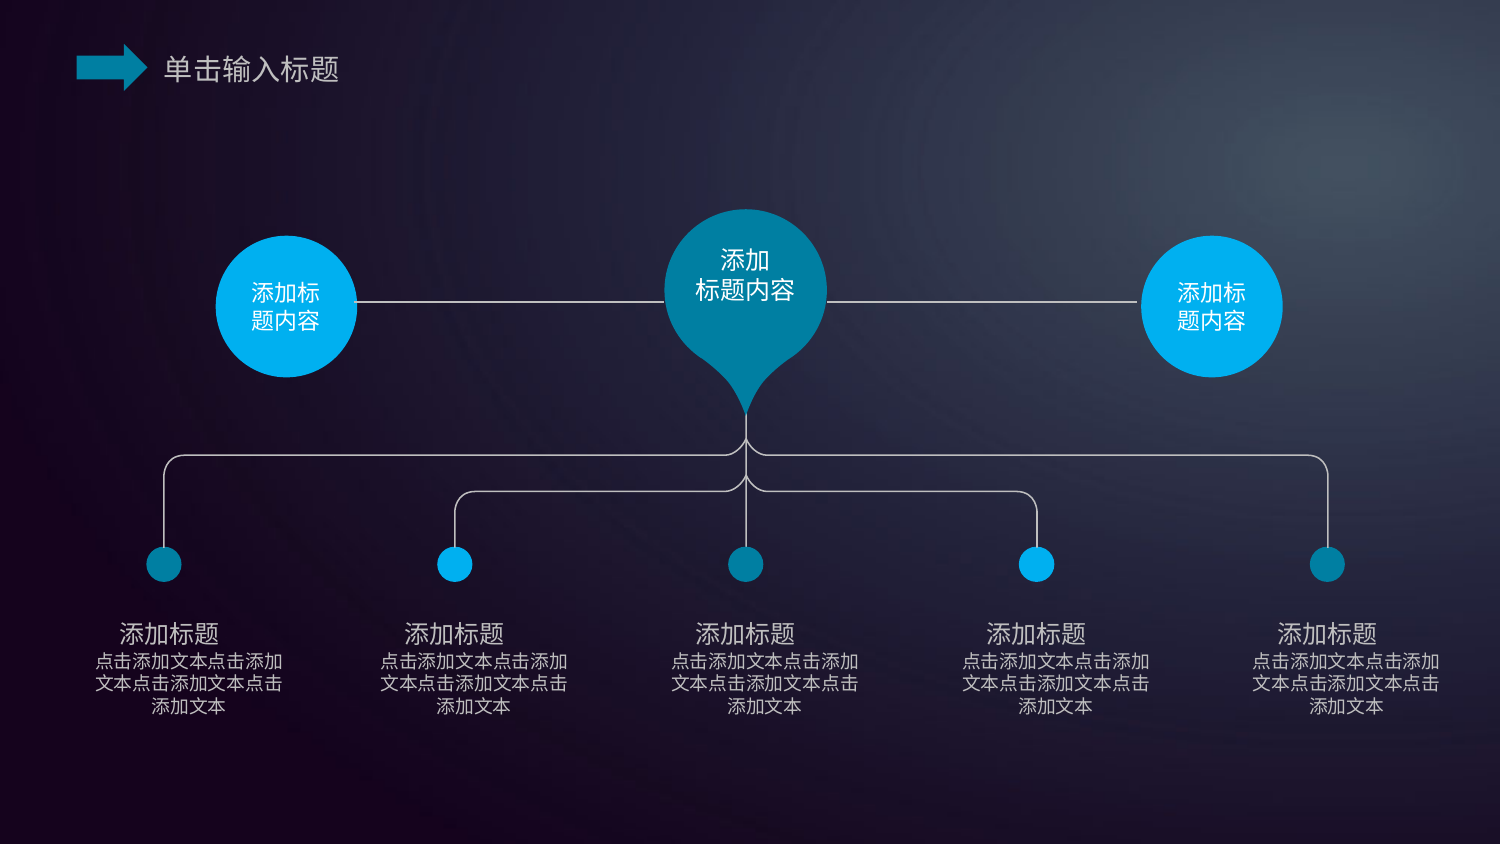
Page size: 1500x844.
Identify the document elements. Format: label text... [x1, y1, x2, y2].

text_box 点击添加文本点击添加文本点击添加文本点击添加文本 [652, 643, 877, 723]
text_box [726, 544, 766, 585]
text_box 点击添加文本点击添加文本点击添加文本点击添加文本 [943, 643, 1168, 723]
text_box 点击添加文本点击添加文本点击添加文本点击添加文本 [361, 643, 587, 723]
picture [0, 0, 1500, 844]
text_box 添加标题 [935, 597, 1138, 654]
text_box 添加标题内容 [1139, 233, 1285, 380]
text_box [163, 438, 746, 548]
text_box 添加标题 [1226, 597, 1429, 654]
text_box [1307, 544, 1347, 585]
text_box [144, 544, 184, 585]
text_box [746, 438, 1328, 548]
text_box [435, 544, 475, 585]
text_box 添加 标题内容 [662, 207, 829, 419]
text_box 添加标题内容 [213, 233, 360, 380]
text_box 点击添加文本点击添加文本点击添加文本点击添加文本 [76, 643, 302, 723]
text_box 添加标题 [353, 597, 556, 654]
text_box 添加标题 [644, 597, 847, 654]
text_box [1016, 544, 1057, 585]
text_box 添加标题 [68, 597, 271, 654]
text_box [454, 474, 746, 548]
text_box 点击添加文本点击添加文本点击添加文本点击添加文本 [1234, 643, 1459, 723]
text_box [746, 474, 1038, 548]
